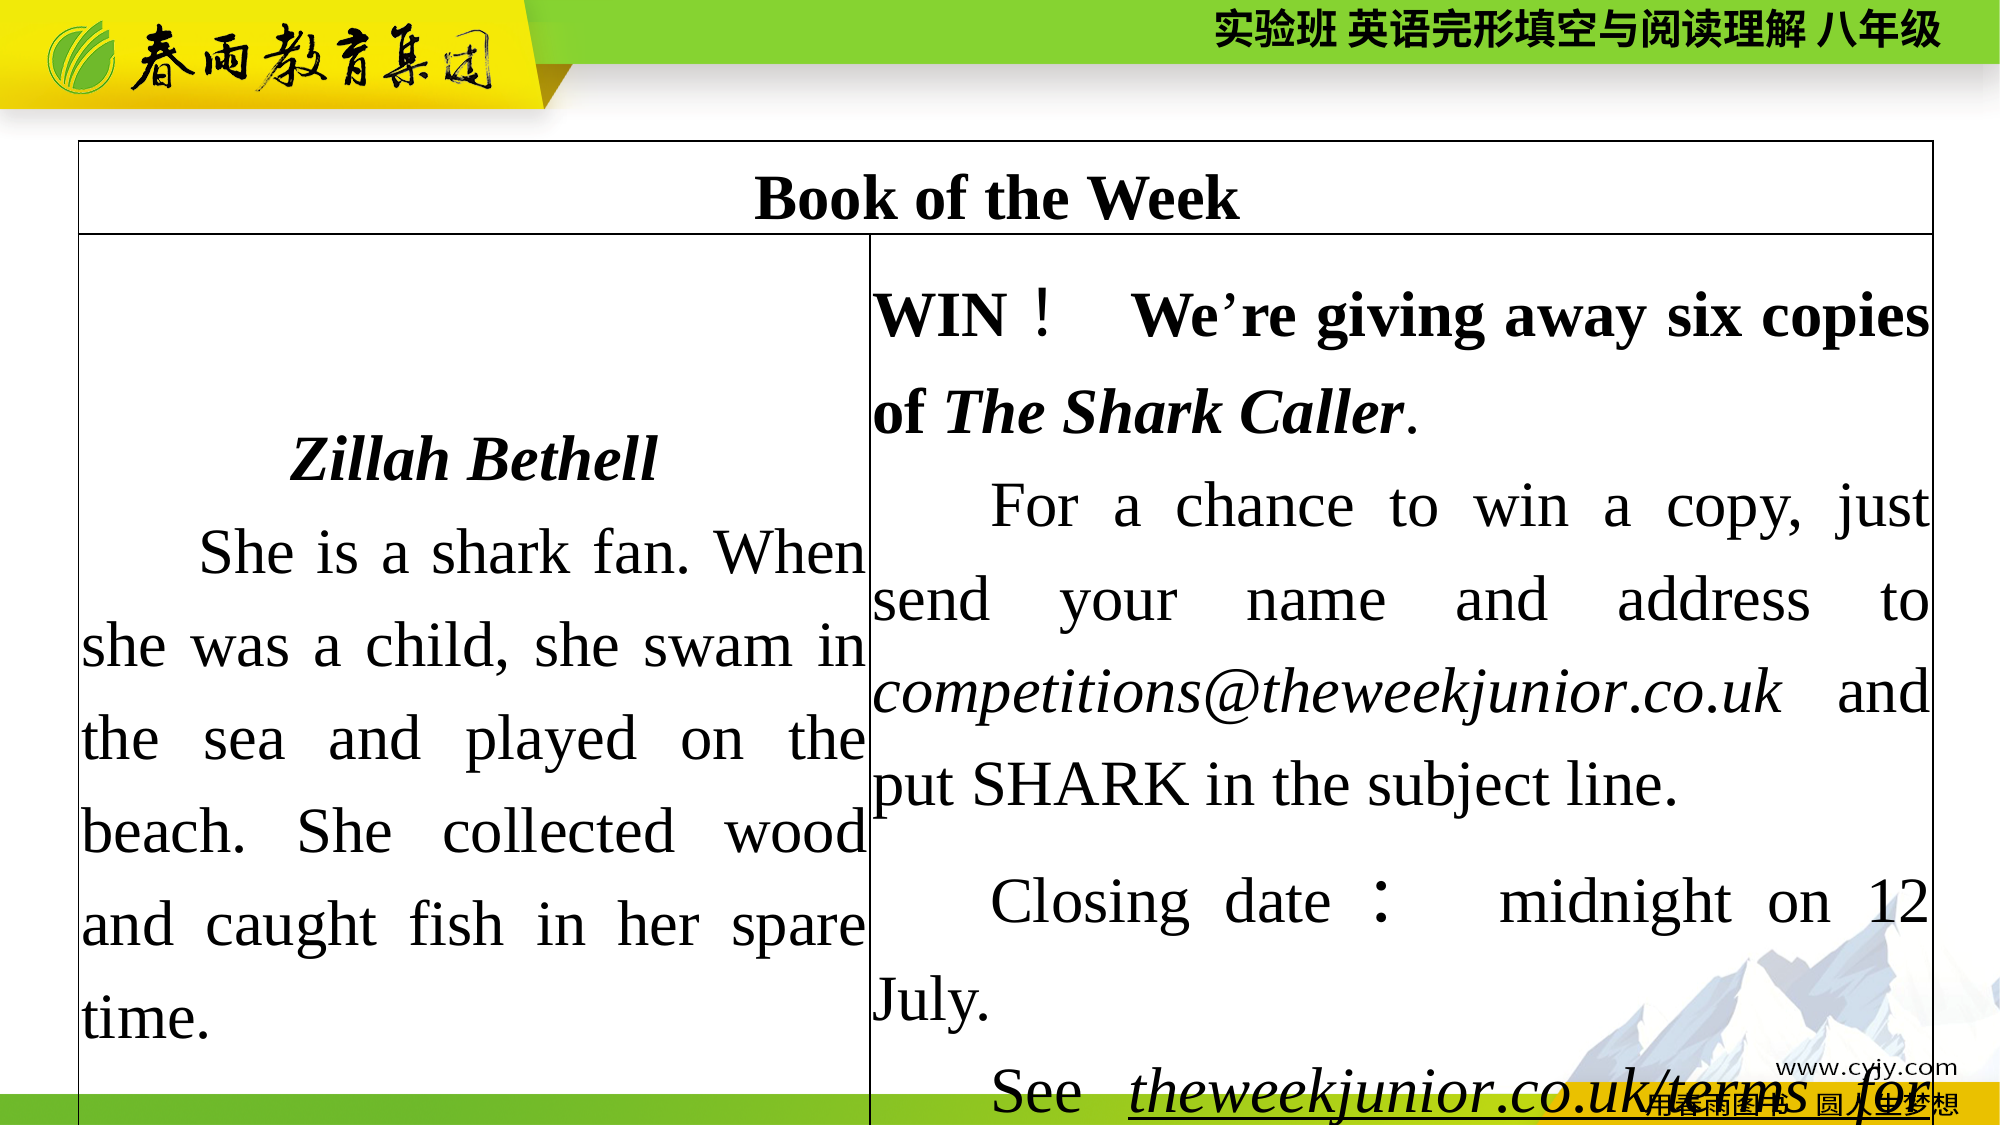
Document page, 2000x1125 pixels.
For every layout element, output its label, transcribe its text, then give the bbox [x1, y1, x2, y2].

table_cell Zillah Bethell She is a shark fan. When she was a child, she swam in the sea and played on the beach. She collected wood and caught fish in her spare time. [79, 235, 869, 1125]
table_header Book of the Week [79, 142, 1932, 233]
table_cell WIN！ We’re giving away six copies of The Shark Caller. For a chance to win a copy, just send your name and address to competitions@theweekjunior.co.uk and put SHARK in the subject line. Closing date： midnight on 12 July. See theweekjunior.co.uk/terms for rules [871, 235, 1932, 1125]
picture [0, 0, 2000, 1125]
